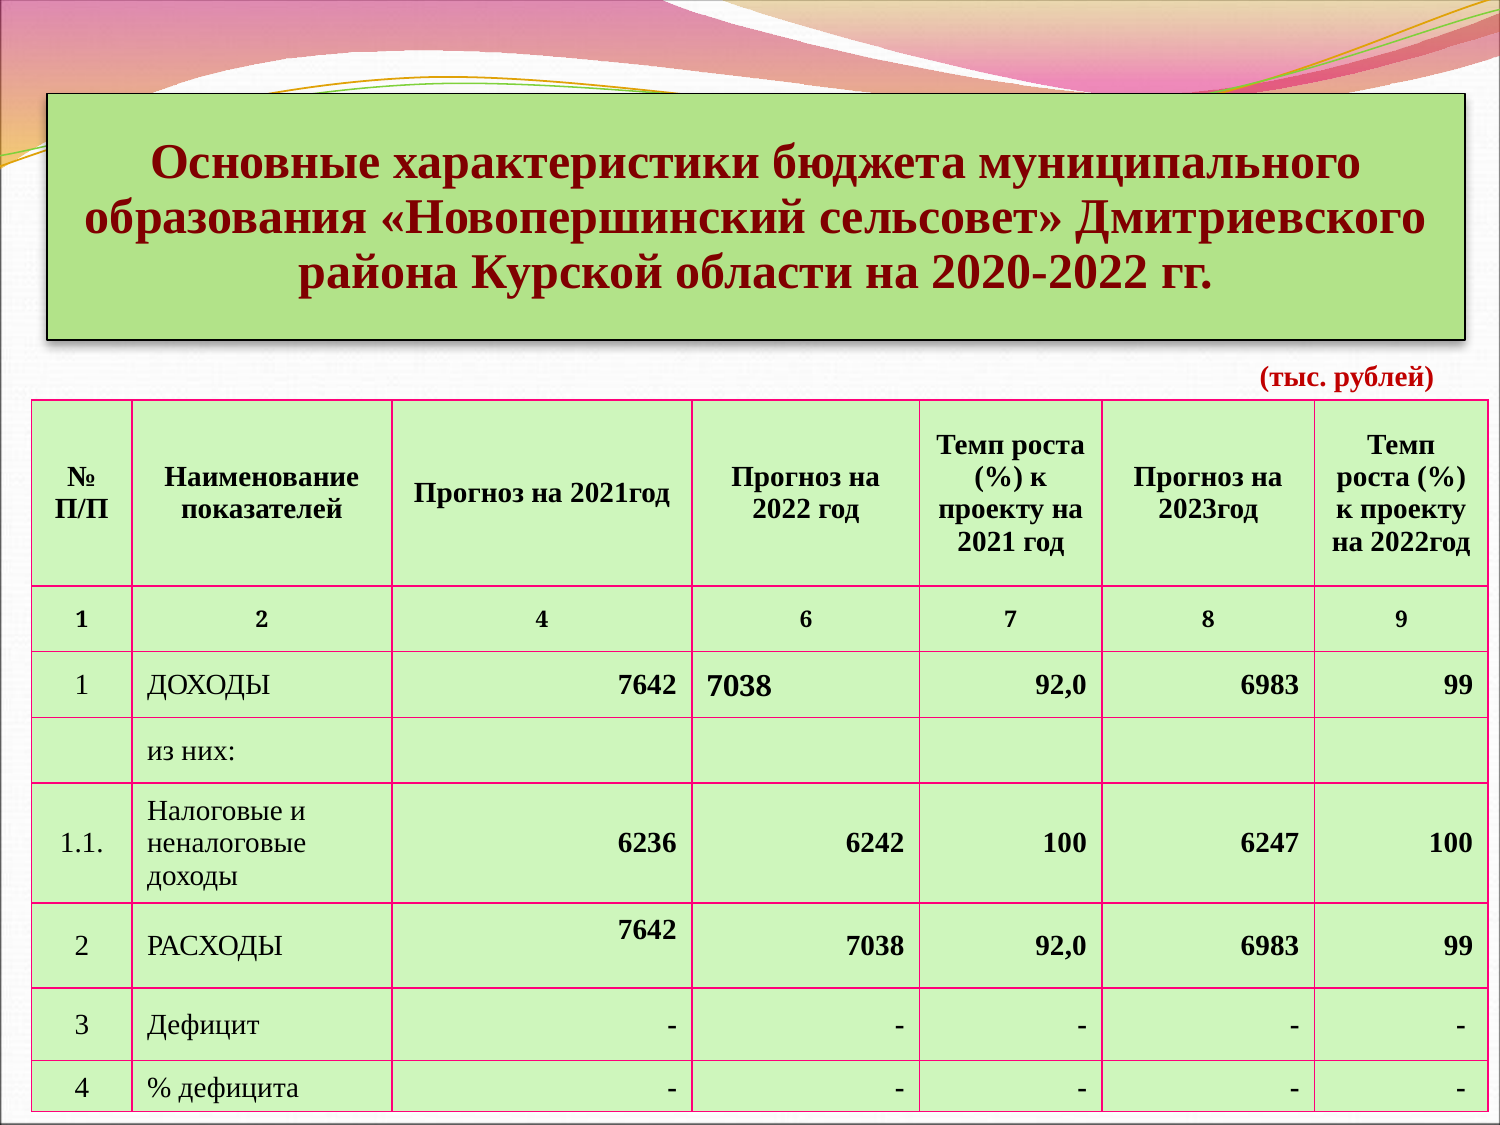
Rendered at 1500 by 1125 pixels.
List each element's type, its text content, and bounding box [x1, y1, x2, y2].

table_cell 7 [920, 587, 1101, 651]
picture [24, 148, 46, 156]
picture [155, 51, 866, 93]
table_cell 6242 [693, 784, 919, 902]
table_header Наименование показателей [133, 401, 391, 585]
table_cell - [1315, 1061, 1487, 1111]
table_cell 1 [32, 652, 131, 717]
table_cell [32, 718, 131, 782]
picture [334, 85, 635, 93]
table_cell - [1103, 989, 1314, 1060]
table_cell 6 [693, 587, 919, 651]
table_cell - [1103, 1061, 1314, 1111]
table_cell [1103, 718, 1314, 782]
table_cell - [920, 1061, 1101, 1111]
table_cell % дефицита [133, 1061, 391, 1111]
table_header Прогноз на 2023год [1103, 401, 1314, 585]
table_cell - [693, 989, 919, 1060]
table_cell 9 [1315, 587, 1487, 651]
table_cell Налоговые и неналоговые доходы [133, 784, 391, 902]
table_header Прогноз на 2022 год [693, 401, 919, 585]
table_cell Дефицит [133, 989, 391, 1060]
table_cell - [393, 1061, 691, 1111]
table_cell 3 [32, 989, 131, 1060]
table_header Прогноз на 2021год [393, 401, 691, 585]
table_cell 1 [32, 587, 131, 651]
table_cell ДОХОДЫ [133, 652, 391, 717]
table_cell 7038 [693, 652, 919, 717]
title Основные характеристики бюджета муниципального образования «Новопершинский сельсовет» Дмитриевского района Курской области на 2020-2022 гг. [46, 93, 1466, 341]
table_header № П/П [32, 401, 131, 585]
table_cell [393, 718, 691, 782]
table_cell 4 [393, 587, 691, 651]
picture [0, 56, 1500, 1125]
table_cell 100 [920, 784, 1101, 902]
table_cell [693, 718, 919, 782]
table_cell - [1315, 989, 1487, 1060]
table_cell 6236 [393, 784, 691, 902]
text_box (тыс. рублей) [1244, 349, 1458, 399]
table_header Темп роста (%) к проекту на 2021 год [920, 401, 1101, 585]
table_cell 4 [32, 1061, 131, 1111]
table_cell 7642 [393, 652, 691, 717]
table_cell 99 [1315, 652, 1487, 717]
table_cell - [393, 989, 691, 1060]
table_cell 100 [1315, 784, 1487, 902]
table_cell 2 [32, 904, 131, 987]
table_cell 92,0 [920, 652, 1101, 717]
table_cell 7642 [393, 904, 691, 987]
picture [285, 78, 583, 93]
table_cell 8 [1103, 587, 1314, 651]
table_cell 99 [1315, 904, 1487, 987]
table_cell РАСХОДЫ [133, 904, 391, 987]
table_cell [1315, 718, 1487, 782]
table_cell 6247 [1103, 784, 1314, 902]
table_cell - [693, 1061, 919, 1111]
picture [665, 0, 1066, 90]
table_cell [920, 718, 1101, 782]
table_cell из них: [133, 718, 391, 782]
table_cell 6983 [1103, 904, 1314, 987]
table_cell 6983 [1103, 652, 1314, 717]
table_cell 7038 [693, 904, 919, 987]
table_cell 92,0 [920, 904, 1101, 987]
table_cell - [920, 989, 1101, 1060]
table_cell 1.1. [32, 784, 131, 902]
table_header Темп роста (%) к проекту на 2022год [1315, 401, 1487, 585]
table_cell 2 [133, 587, 391, 651]
text_box [1311, 9, 1486, 61]
